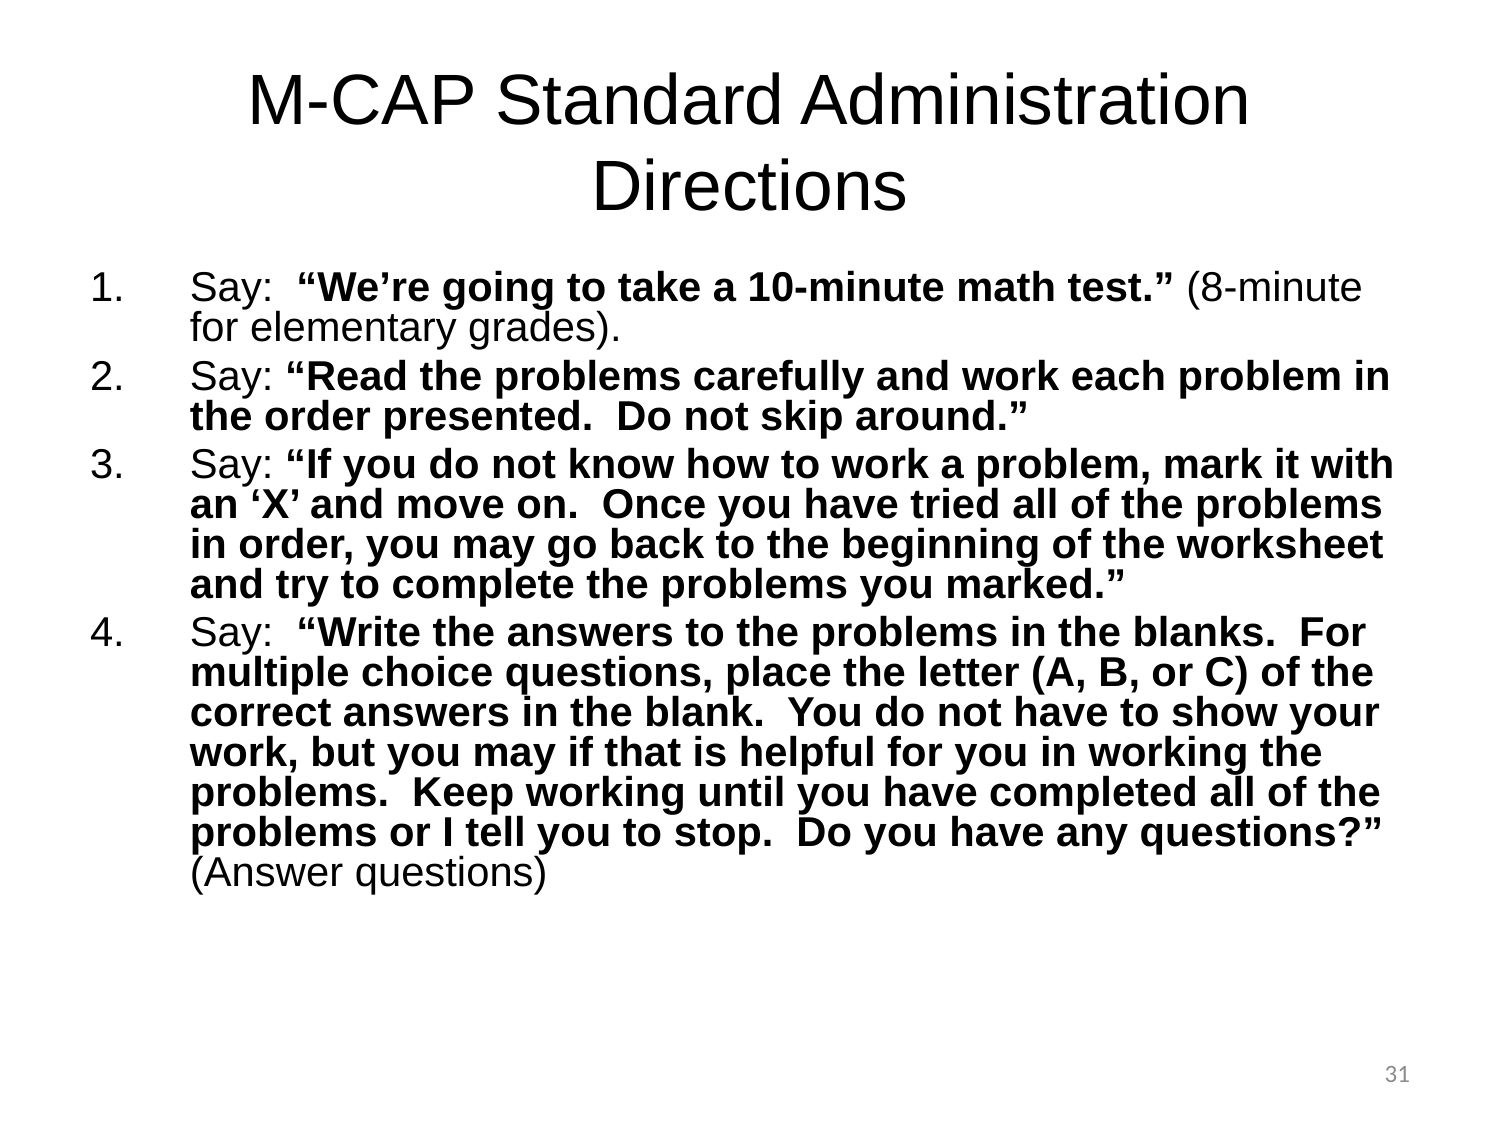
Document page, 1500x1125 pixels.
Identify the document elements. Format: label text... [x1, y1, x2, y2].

title M-CAP Standard Administration Directions [75, 45, 1425, 233]
list Say: “We’re going to take a 10-minute math test.” (8-minute for elementary grades). Say: “Read the problems carefully and work each problem in the order presented. Do not skip around.” Say: “If you do not know how to work a problem, mark it with an ‘X’ and move on. Once you have tried all of the problems in order, you may go back to the beginning of the worksheet and try to complete the problems you marked.” Say: “Write the answers to the problems in the blanks. For multiple choice questions, place the letter (A, B, or C) of the correct answers in the blank. You do not have to show your work, but you may if that is helpful for you in working the problems. Keep working until you have completed all of the problems or I tell you to stop. Do you have any questions?” (Answer questions) [75, 262, 1425, 1005]
slide_number 31 [1074, 1042, 1425, 1103]
